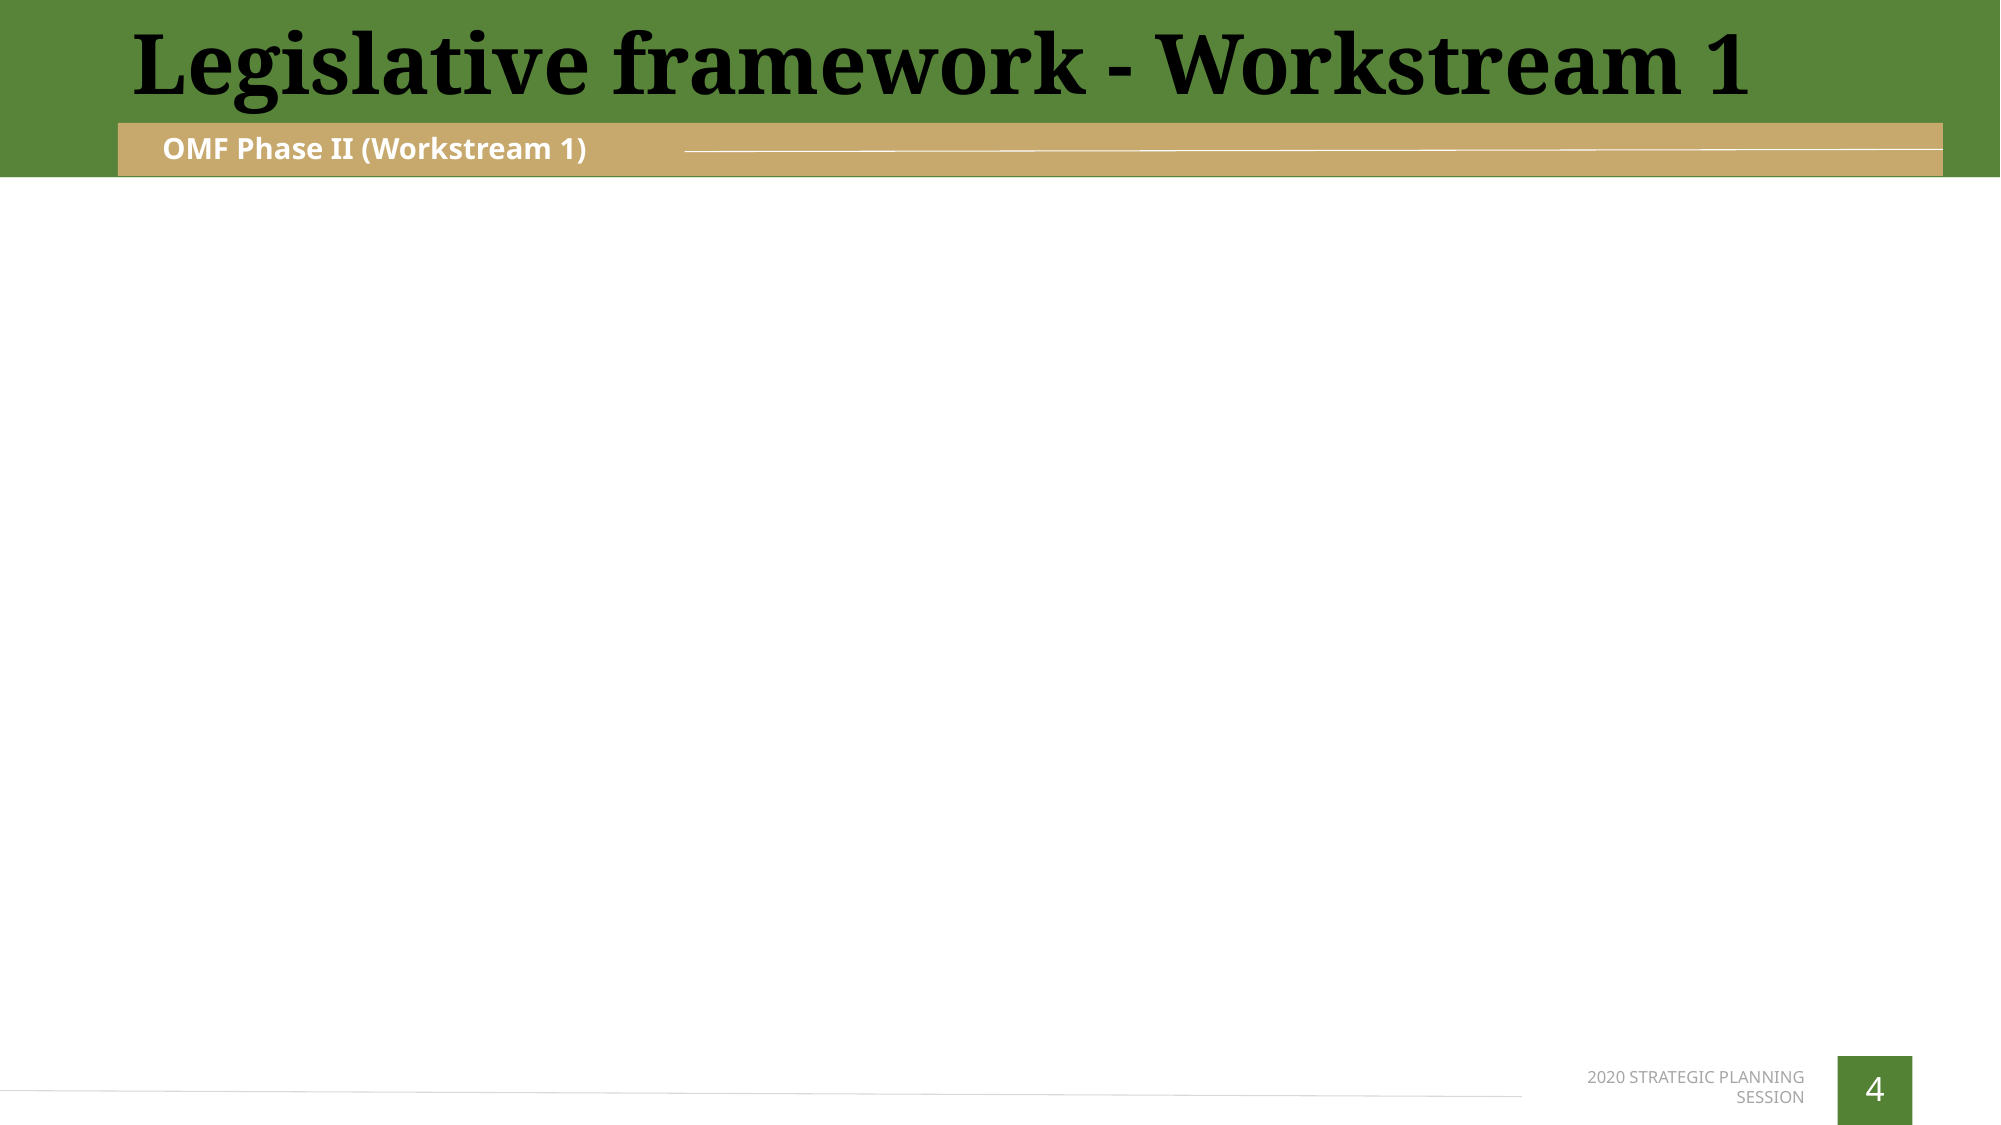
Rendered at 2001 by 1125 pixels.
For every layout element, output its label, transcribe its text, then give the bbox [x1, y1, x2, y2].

text_box [0, 0, 2000, 178]
text_box OMF Phase II (Workstream 1) [162, 135, 685, 166]
text_box Legislative framework - Workstream 1 [117, 0, 2000, 135]
text_box [117, 135, 1943, 176]
